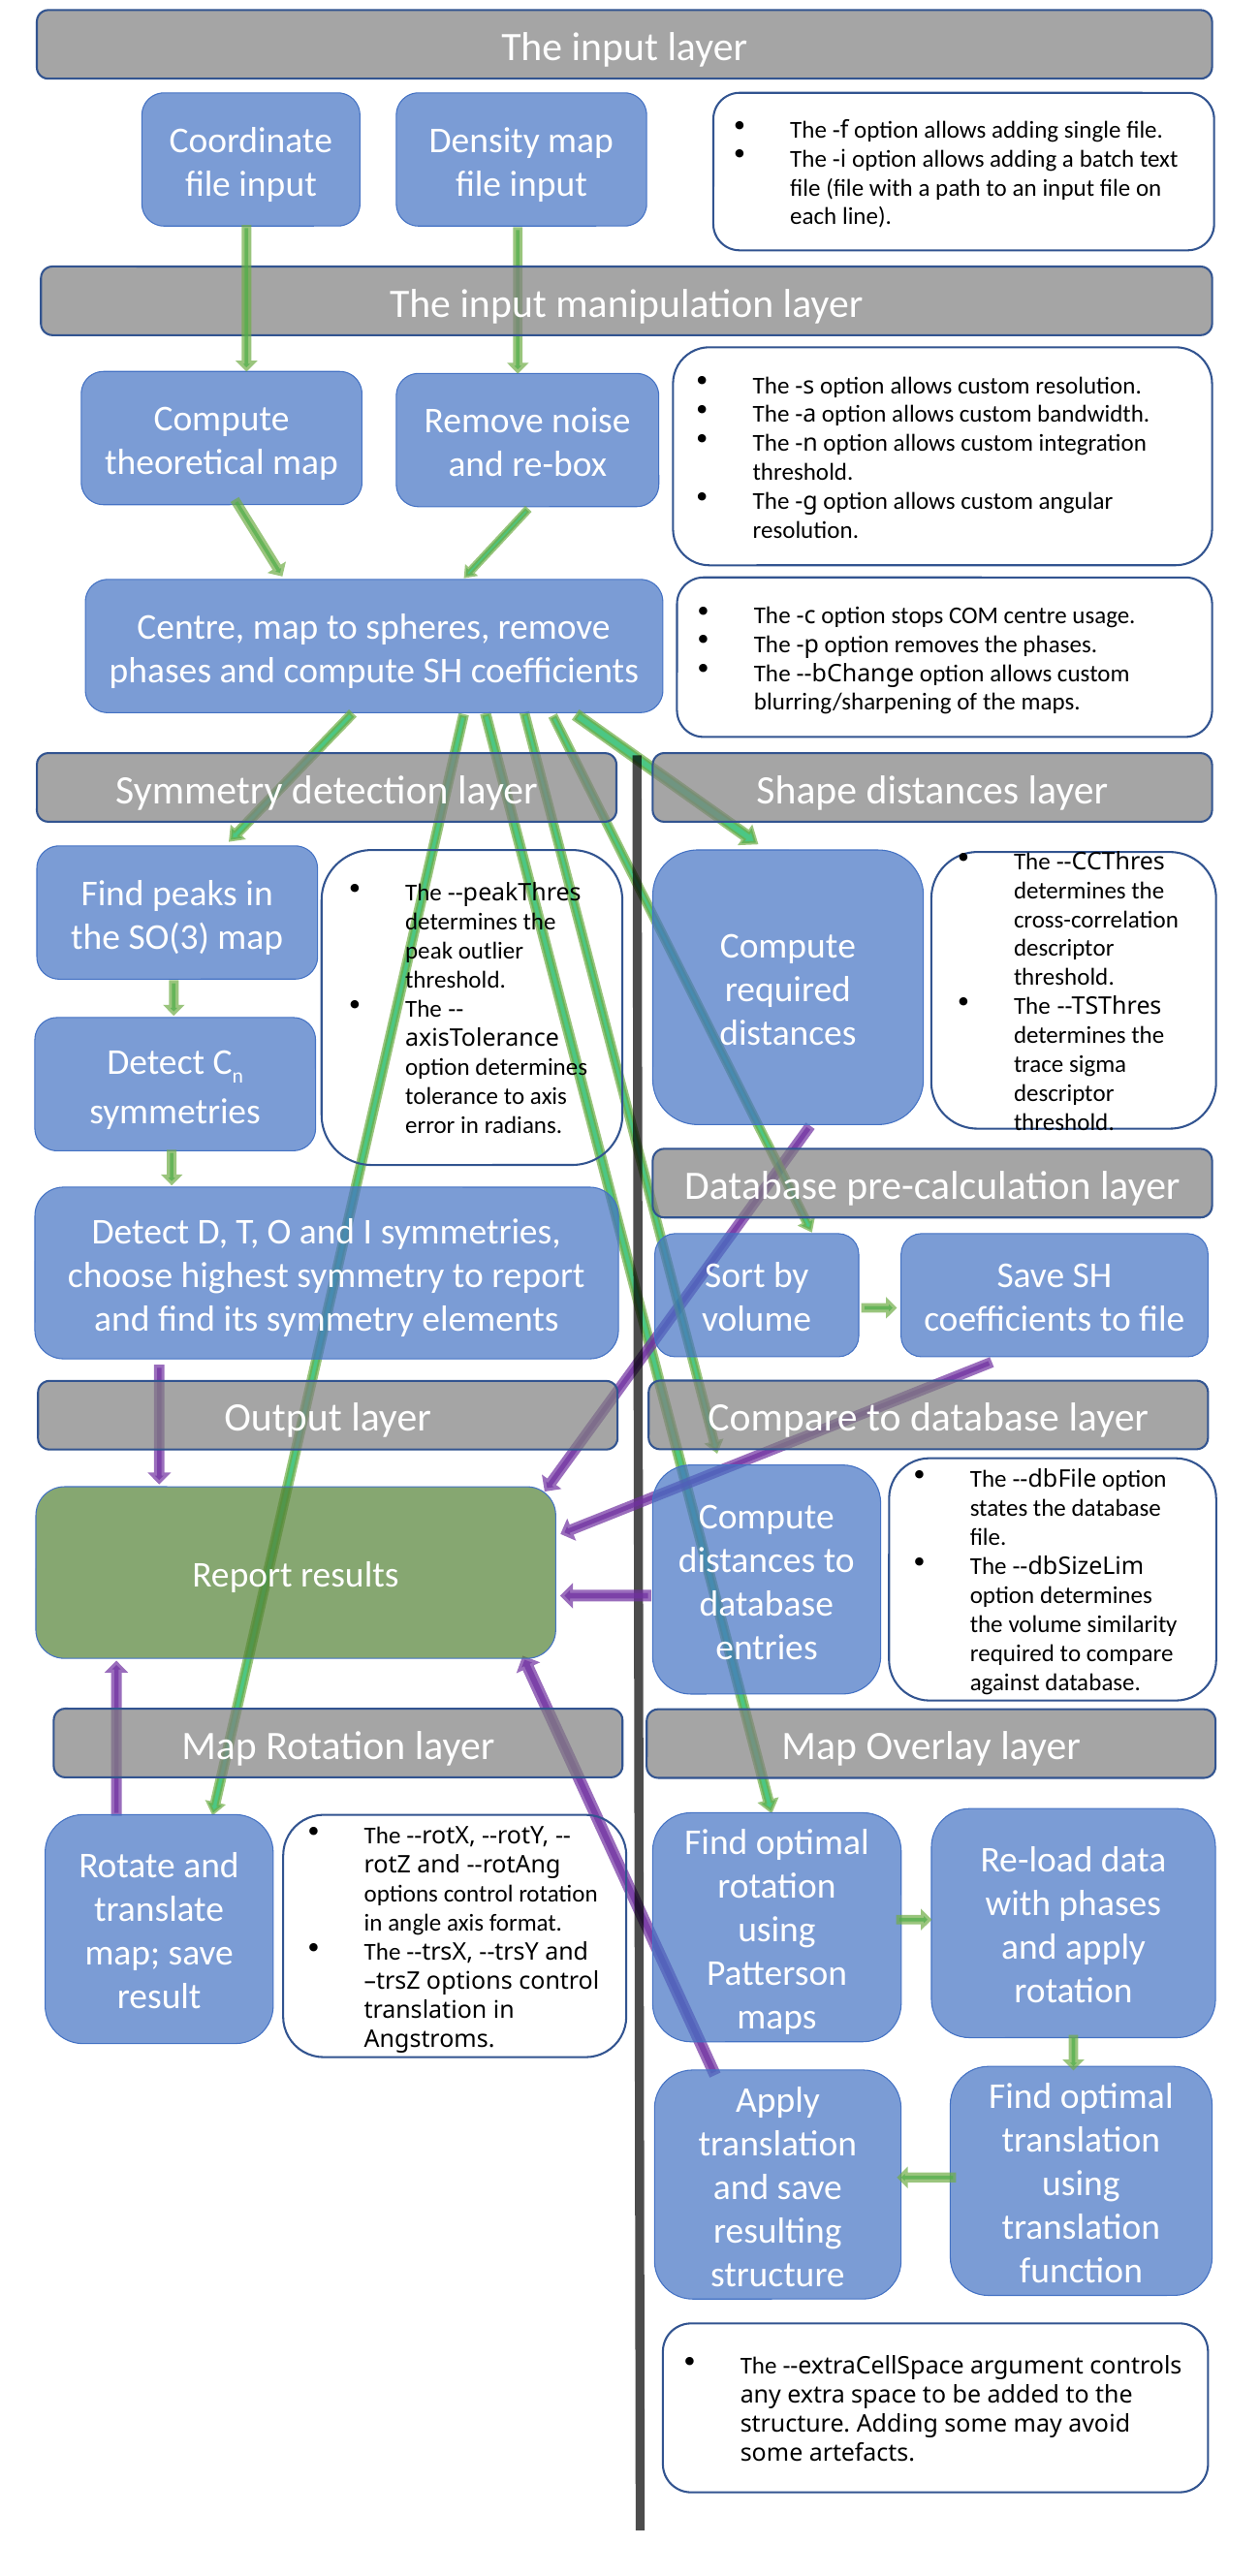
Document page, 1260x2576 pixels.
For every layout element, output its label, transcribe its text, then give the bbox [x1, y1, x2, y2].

text_box [464, 507, 531, 578]
text_box [24, 0, 1260, 73]
text_box Find peaks in the SO(3) map [36, 845, 319, 980]
text_box [602, 822, 632, 883]
text_box Detect D, T, O and I symmetries, choose highest symmetry to report and find its symmetry elements [34, 1186, 619, 1360]
text_box [596, 1154, 633, 1299]
text_box [645, 1911, 651, 1946]
text_box [515, 229, 521, 265]
text_box The input layer [37, 73, 1213, 80]
text_box [481, 713, 501, 752]
text_box [544, 1451, 579, 1490]
text_box [641, 1591, 649, 1600]
text_box Centre, map to spheres, remove phases and compute SH coefficients [84, 579, 664, 713]
text_box Remove noise and re-box [395, 372, 660, 508]
text_box [152, 1451, 167, 1482]
text_box [696, 2043, 717, 2069]
text_box [240, 227, 253, 369]
text_box [520, 1659, 551, 1708]
text_box [617, 1364, 633, 1395]
text_box Report results [35, 1486, 556, 1659]
text_box [644, 1335, 655, 1362]
text_box The --peakThres determines the peak outlier threshold. The --axisTolerance option determines tolerance to axis error in radians. [320, 849, 624, 1167]
text_box [351, 1164, 365, 1186]
text_box [940, 1360, 992, 1379]
text_box The -c option stops COM centre usage. The -p option removes the phases. The --bChange option allows custom blurring/sharpening of the maps. [676, 576, 1213, 738]
text_box [283, 1451, 300, 1486]
text_box [112, 1778, 120, 1813]
text_box The --dbFile option states the database file. The --dbSizeLim option determines the volume similarity required to compare against database. [888, 1457, 1217, 1702]
text_box [549, 714, 576, 752]
text_box [206, 1778, 226, 1813]
text_box Apply translation and save resulting structure [653, 2069, 902, 2300]
text_box Compare to database layer [647, 1379, 1210, 1451]
text_box Coordinate file input [141, 92, 361, 227]
text_box Find optimal rotation using Patterson maps [651, 1811, 902, 2043]
text_box [643, 1299, 652, 1346]
text_box Sort by volume [653, 1233, 860, 1358]
text_box Map Rotation layer [52, 1707, 624, 1778]
text_box [1067, 2036, 1080, 2068]
text_box [574, 1778, 601, 1816]
text_box [307, 1360, 322, 1379]
text_box Compute distances to database entries [651, 1464, 882, 1695]
text_box [672, 1451, 686, 1466]
text_box The --rotX, --rotY, --rotZ and --rotAng options control rotation in angle axis format. The --trsX, --trsY and –trsZ options control translation in Angstroms. [282, 1813, 628, 2058]
text_box [687, 1358, 703, 1379]
text_box [898, 1913, 929, 1926]
text_box Map Overlay layer [646, 1708, 1217, 1779]
text_box [790, 1125, 812, 1147]
text_box The input manipulation layer [40, 265, 243, 336]
text_box Database pre-calculation layer [651, 1147, 1213, 1219]
text_box [229, 823, 254, 841]
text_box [637, 755, 641, 2530]
text_box [728, 1219, 747, 1233]
text_box Save SH coefficients to file [900, 1233, 1209, 1358]
text_box [726, 1451, 779, 1464]
text_box [718, 823, 758, 845]
text_box The -f option allows adding single file. The -i option allows adding a batch text file (file with a path to an input file on each line). [711, 91, 1215, 252]
text_box [573, 710, 651, 775]
text_box [641, 1493, 652, 1506]
text_box [308, 710, 356, 752]
text_box The -s option allows custom resolution. The -a option allows custom bandwidth. The -n option allows custom integration threshold. The -g option allows custom angular resolution. [672, 346, 1213, 567]
text_box [233, 499, 283, 575]
text_box Shape distances layer [651, 752, 1213, 823]
text_box [624, 1079, 633, 1147]
text_box [736, 1695, 749, 1708]
text_box [628, 1875, 634, 1908]
text_box [427, 823, 444, 849]
text_box [758, 1779, 778, 1811]
text_box [512, 336, 524, 371]
text_box [549, 823, 565, 849]
text_box [166, 1151, 178, 1183]
text_box Compute theoretical map [80, 370, 362, 506]
text_box Output layer [37, 1379, 619, 1451]
text_box Symmetry detection layer [35, 752, 618, 823]
text_box Density map file input [395, 92, 647, 227]
text_box [520, 713, 540, 752]
text_box Rotate and translate map; save result [45, 1813, 274, 2045]
text_box [799, 1219, 814, 1232]
text_box [110, 1663, 124, 1708]
text_box [562, 1587, 637, 1604]
text_box [647, 1347, 664, 1381]
text_box [753, 1125, 774, 1147]
text_box The input manipulation layer [250, 265, 1213, 336]
text_box [563, 1499, 637, 1537]
text_box Detect Cn symmetries [34, 1017, 317, 1151]
text_box [643, 885, 651, 922]
text_box [863, 1302, 895, 1314]
text_box [509, 823, 526, 849]
text_box Re-load data with phases and apply rotation [930, 1807, 1216, 2039]
text_box [450, 713, 468, 752]
text_box [643, 1149, 665, 1241]
text_box [232, 1659, 253, 1708]
text_box [168, 982, 180, 1014]
text_box [899, 2171, 955, 2184]
text_box [156, 1367, 163, 1379]
text_box The --CCThres determines the cross-correlation descriptor threshold. The --TSThres determines the trace sigma descriptor threshold. [929, 851, 1217, 1130]
text_box The --extraCellSpace argument controls any extra space to be added to the structure. Adding some may avoid some artefacts. [661, 2322, 1210, 2494]
text_box Find optimal translation using translation function [949, 2065, 1213, 2297]
text_box Compute required distances [651, 849, 925, 1125]
